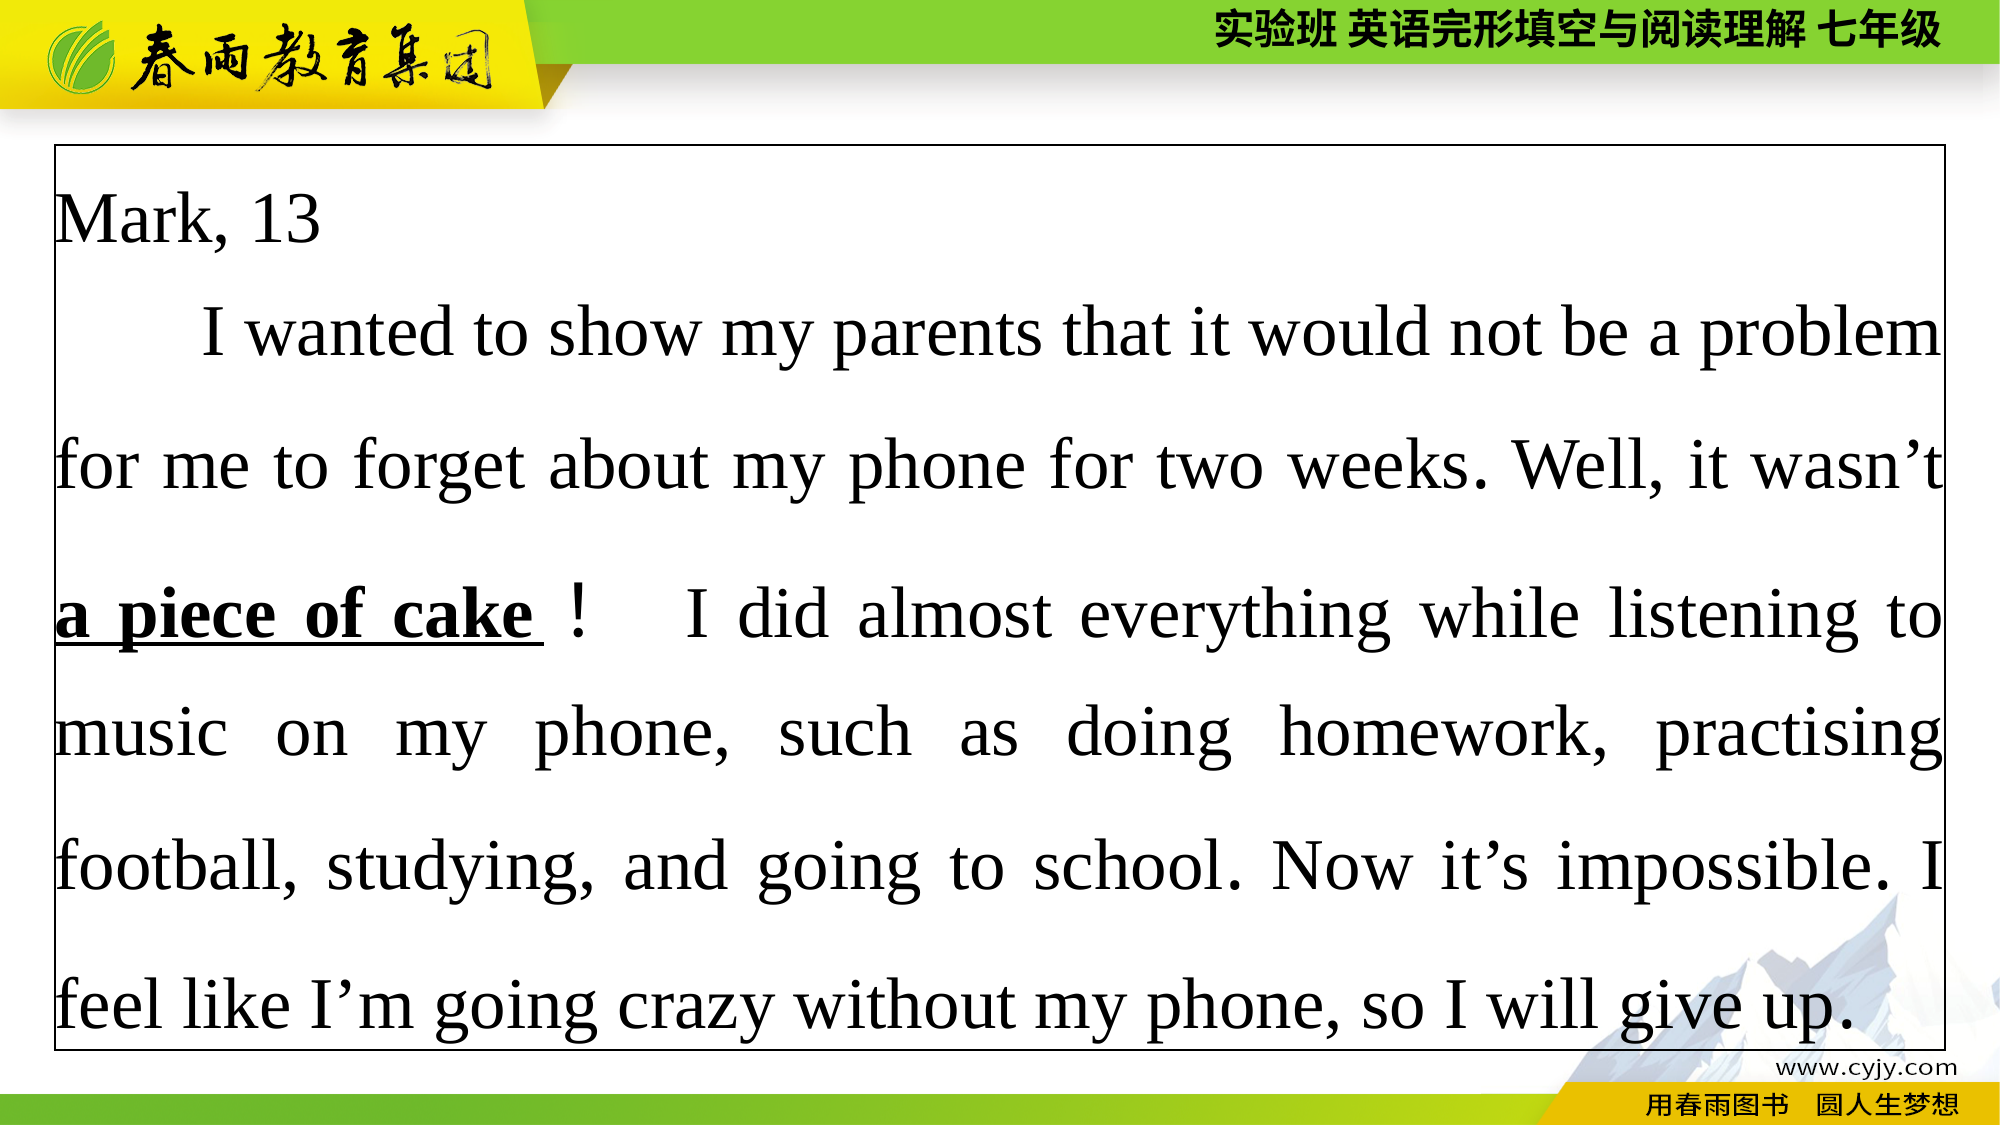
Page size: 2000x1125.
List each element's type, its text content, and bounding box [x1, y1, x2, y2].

table_header Mark, 13 I wanted to show my parents that it would not be a problem for me to forget about my phone for two weeks. Well, it wasn’t a piece of cake！ I did almost everything while listening to music on my phone, such as doing homework, practising football, studying, and going to school. Now it’s impossible. I feel like I’m going crazy without my phone, so I will give up. [56, 146, 1944, 1049]
picture [0, 0, 2000, 1125]
